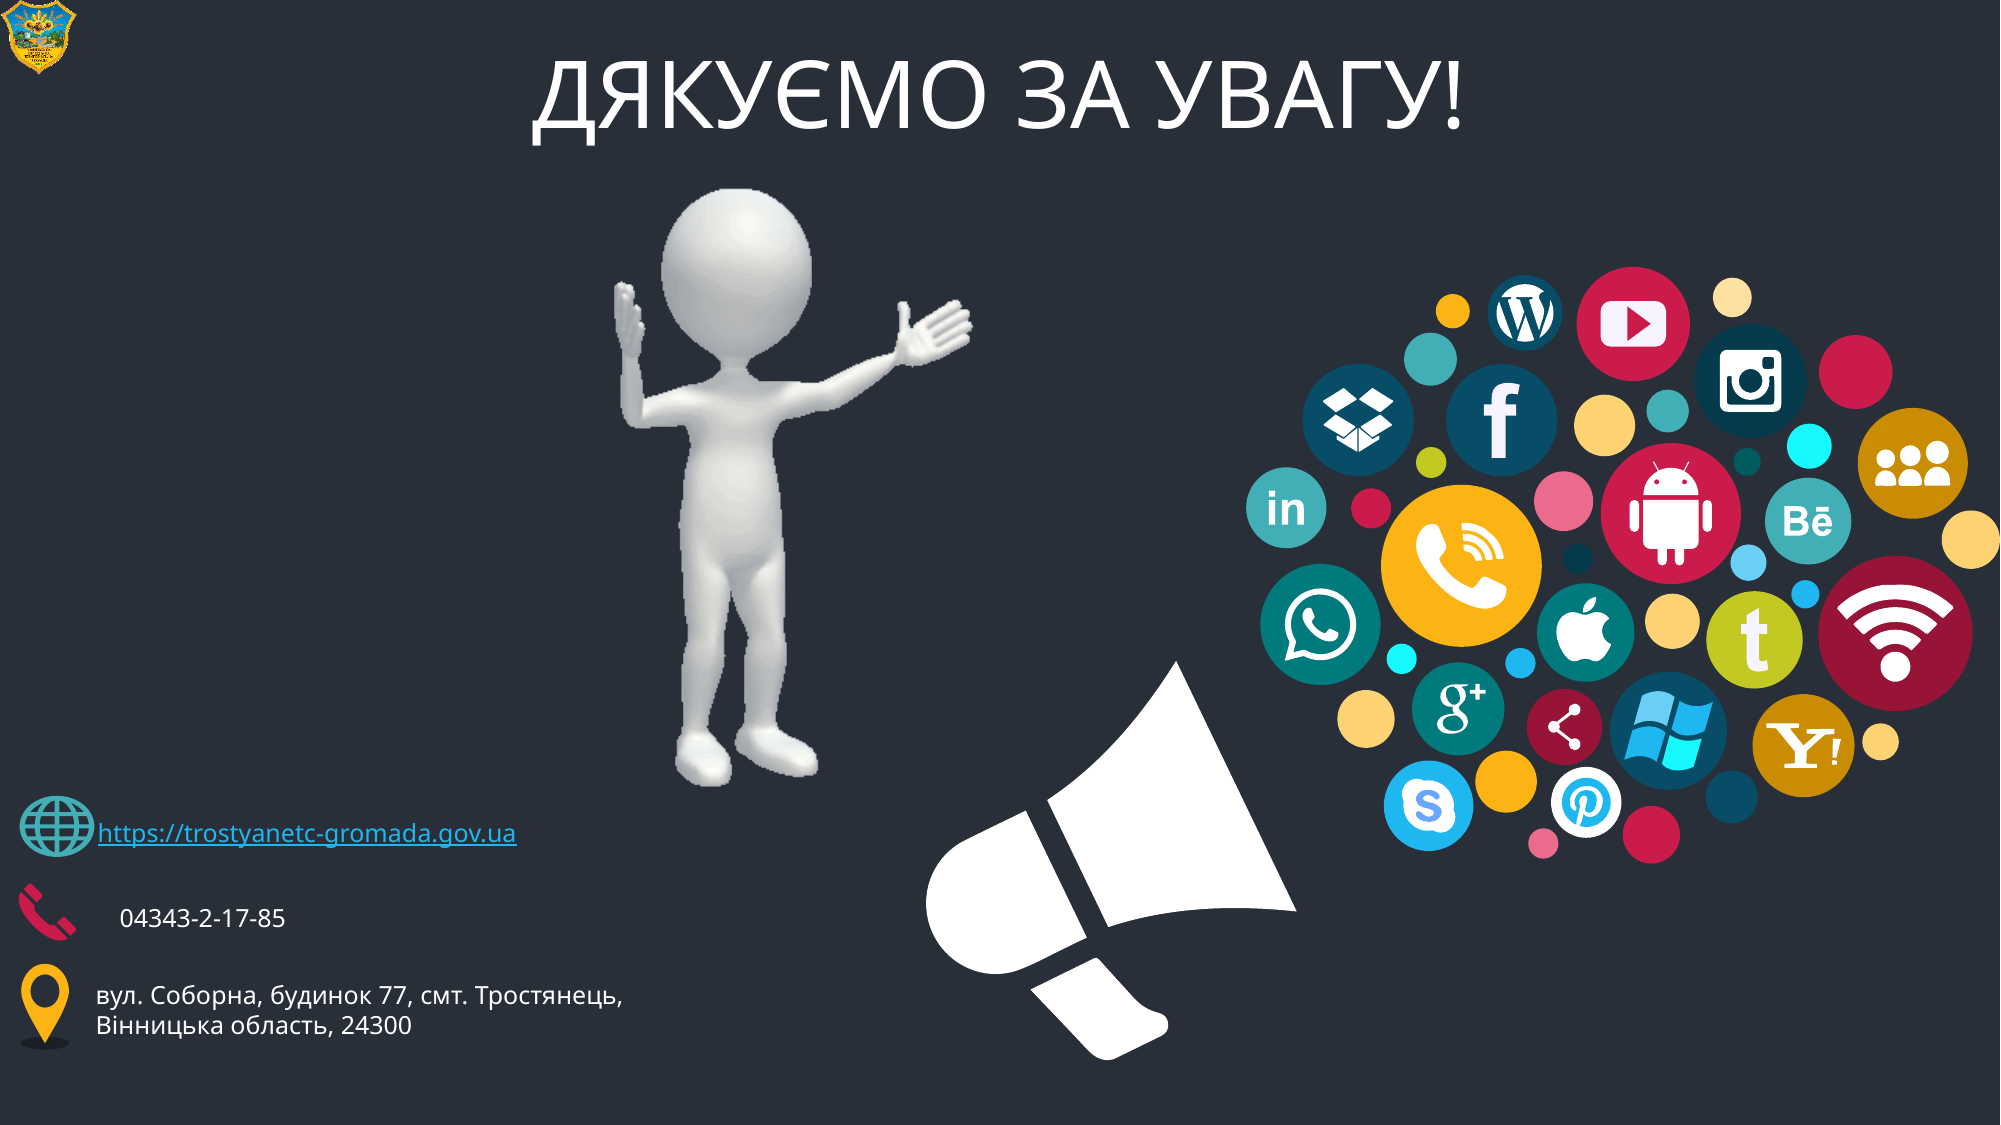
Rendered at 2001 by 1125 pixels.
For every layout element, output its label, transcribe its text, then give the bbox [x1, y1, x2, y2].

text_box [23, 883, 43, 903]
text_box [20, 963, 70, 1050]
text_box [19, 795, 88, 857]
picture [405, 136, 1031, 918]
text_box https://trostyanetc-gromada.gov.ua [82, 809, 405, 859]
picture [0, 0, 77, 75]
text_box [57, 917, 77, 936]
text_box [18, 891, 68, 941]
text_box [918, 673, 1289, 1059]
text_box 04343-2-17-85 [104, 894, 301, 940]
text_box ДЯКУЄМО ЗА УВАГУ! [0, 26, 2000, 155]
text_box вул. Соборна, будинок 77, смт. Тростянець, Вінницька область, 24300 [80, 972, 918, 1047]
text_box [1246, 266, 2000, 864]
